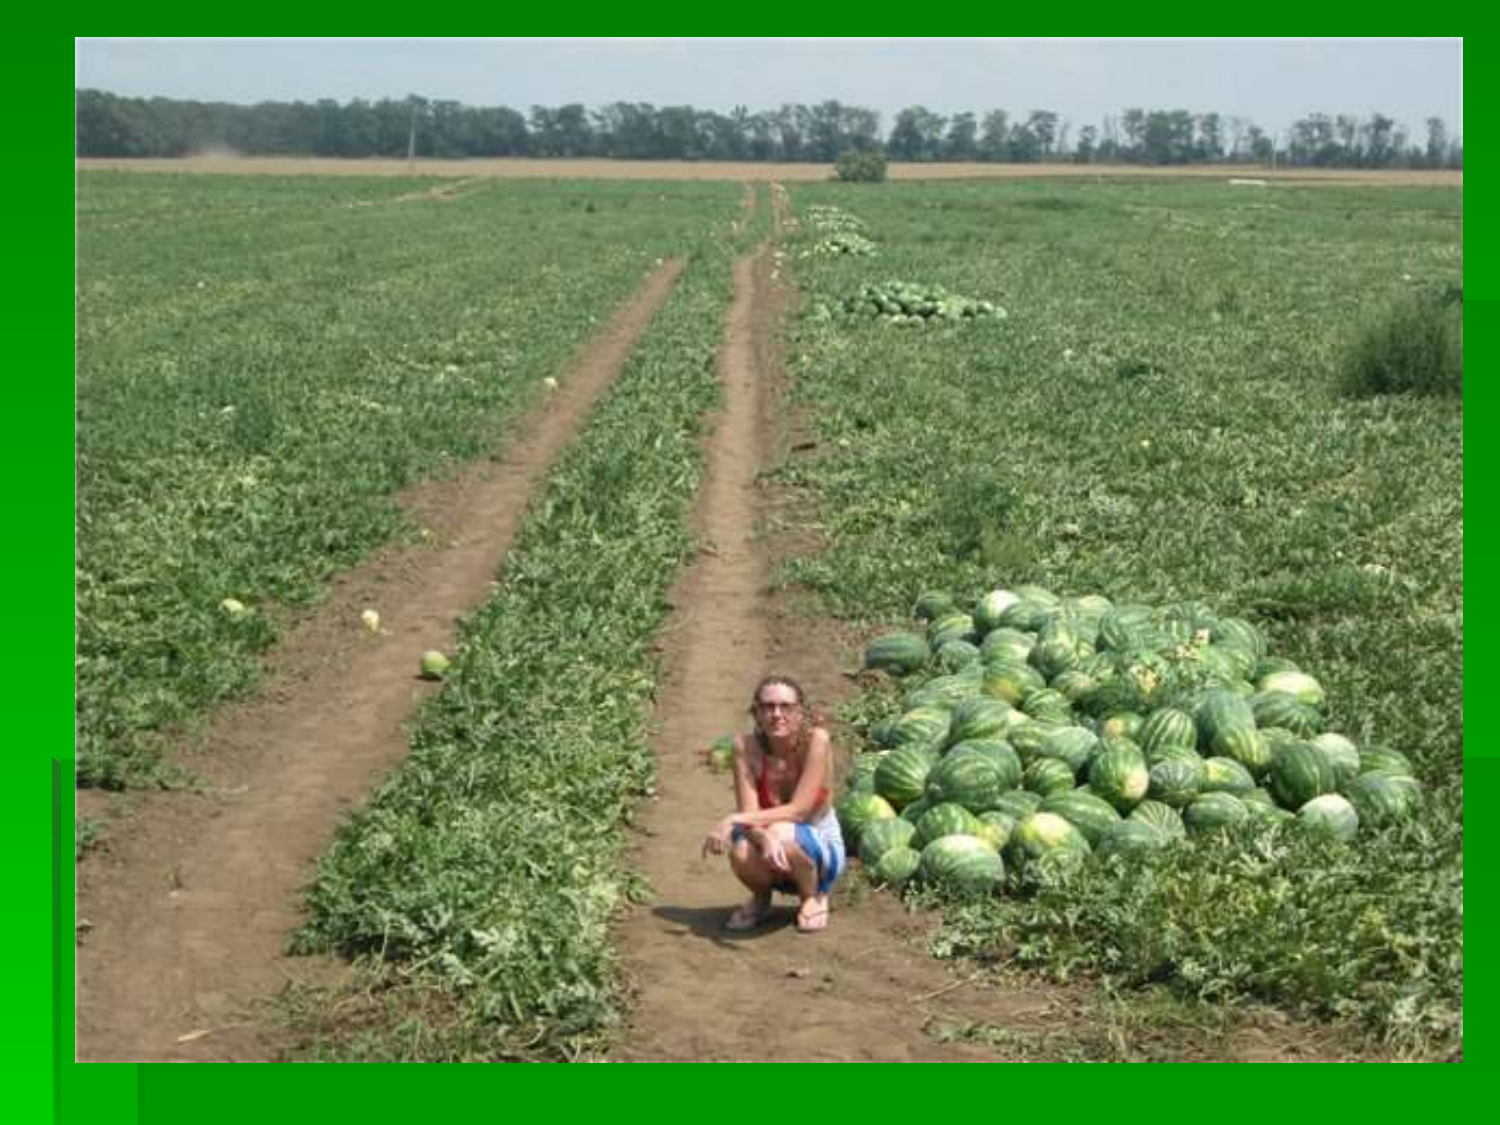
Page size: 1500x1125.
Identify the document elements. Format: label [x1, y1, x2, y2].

picture [74, 37, 1463, 1063]
